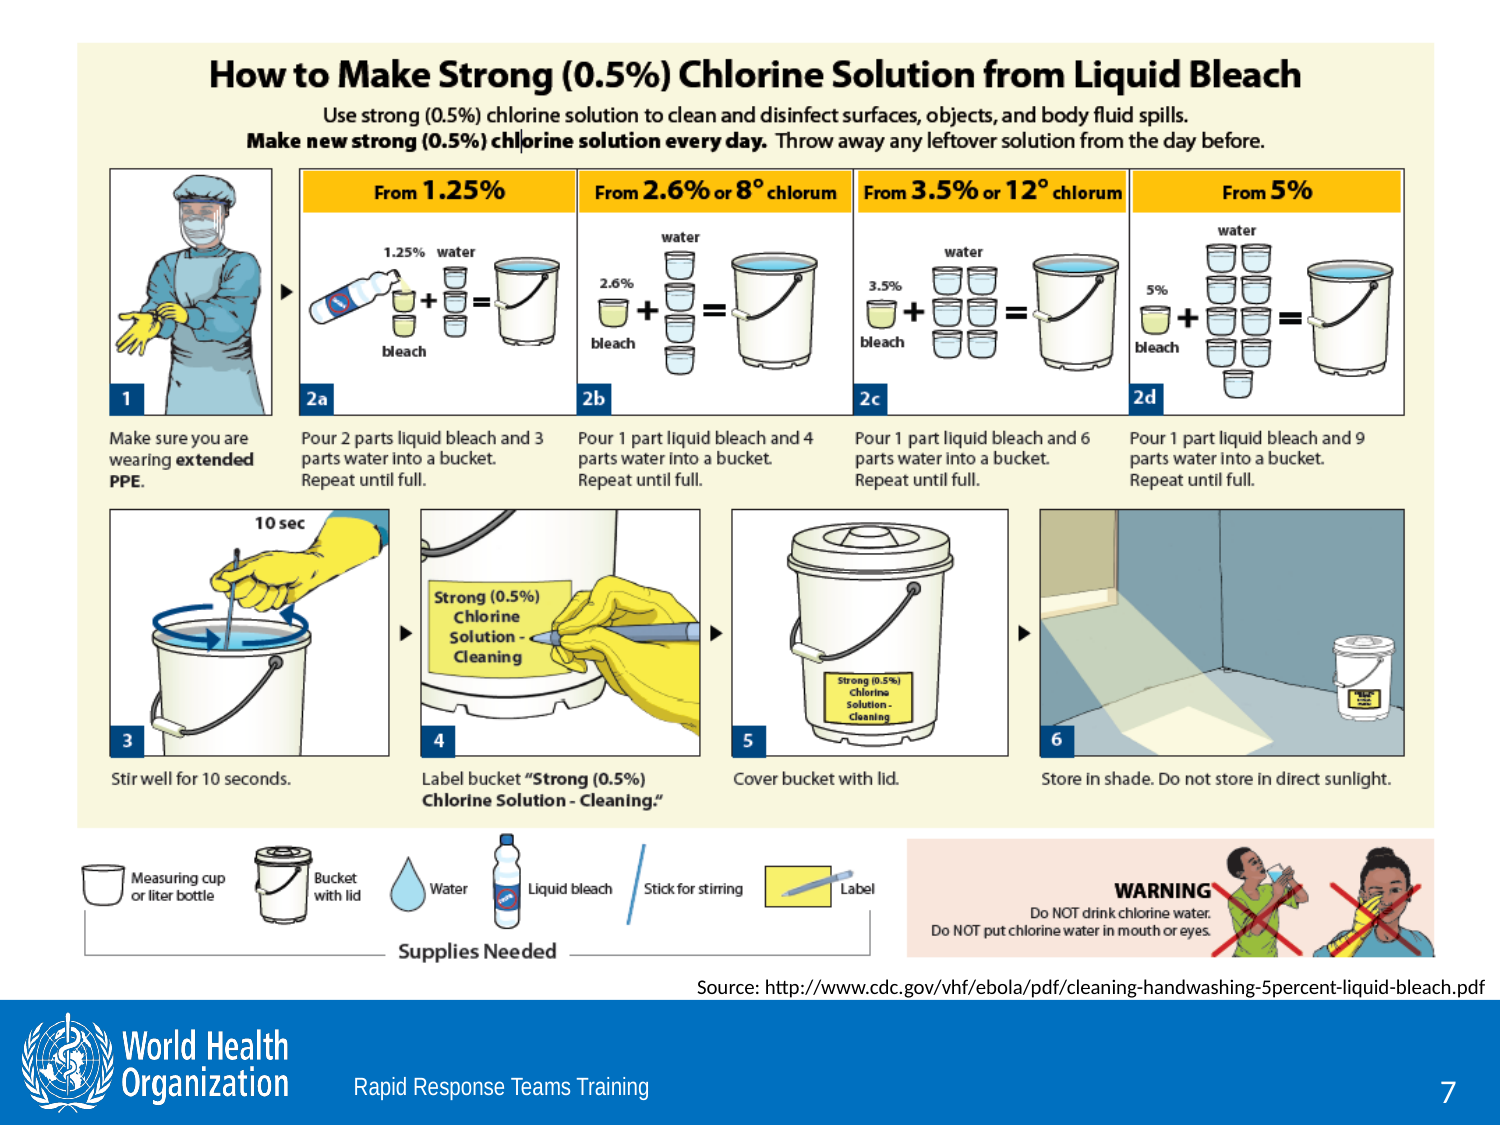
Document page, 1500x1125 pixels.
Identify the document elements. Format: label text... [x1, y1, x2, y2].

picture [55, 18, 1460, 982]
text_box Source: http://www.cdc.gov/vhf/ebola/pdf/cleaning-handwashing-5percent-liquid-bleach.pdf [348, 965, 1500, 1006]
picture [21, 1012, 288, 1113]
